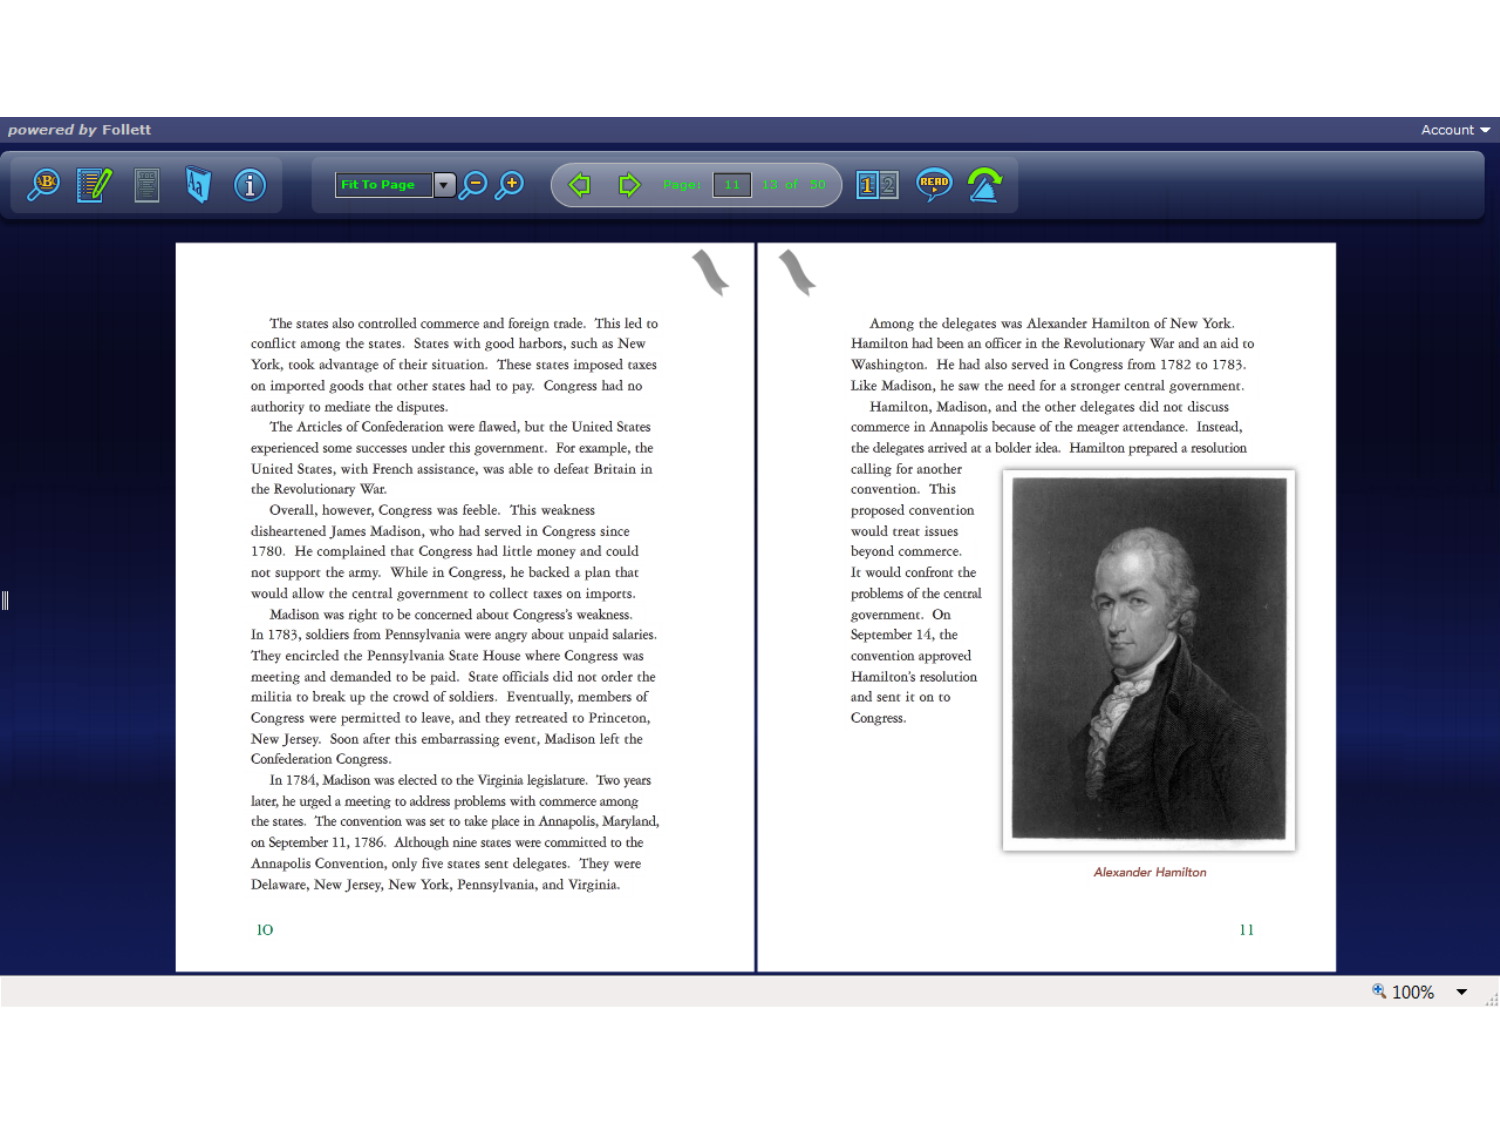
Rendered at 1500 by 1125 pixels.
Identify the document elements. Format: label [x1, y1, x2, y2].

picture [0, 117, 1500, 1008]
